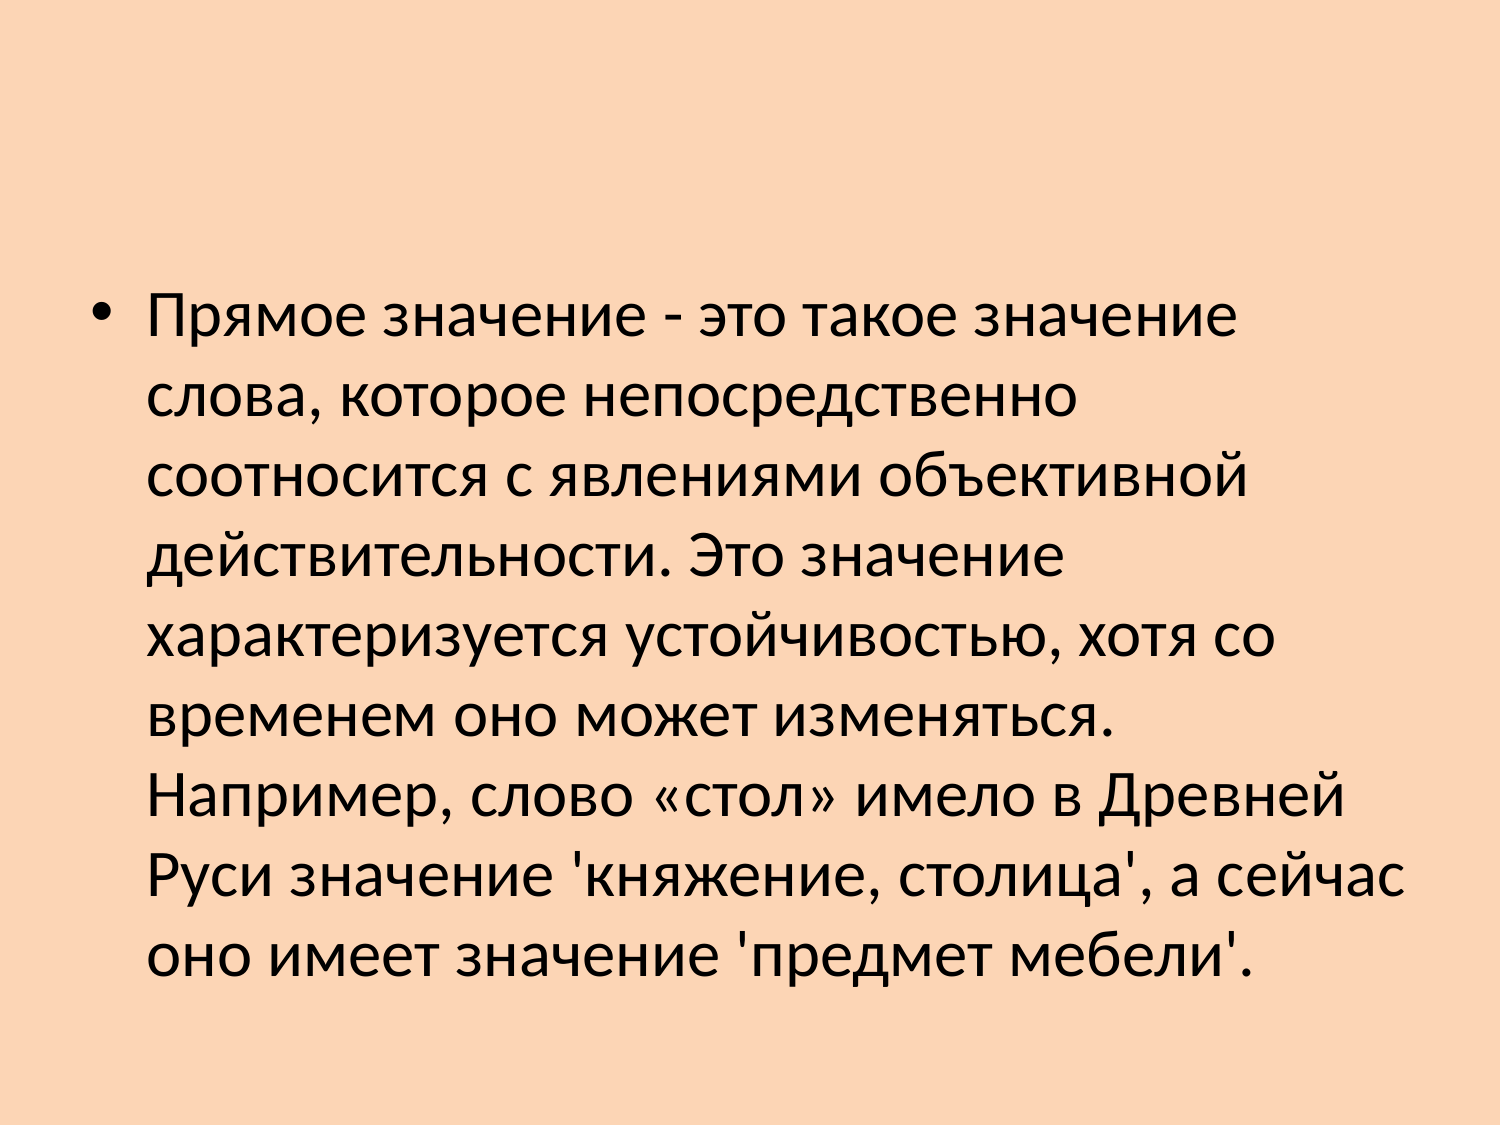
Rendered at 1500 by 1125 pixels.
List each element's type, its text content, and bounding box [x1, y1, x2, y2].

list Прямое значение - это такое значение слова, которое непосредственно соотносится с явлениями объективной действительности. Это значение характеризуется устойчивостью, хотя со временем оно может изменяться. Например, слово «стол» имело в Древней Руси значение 'княжение, столица', а сейчас оно имеет значение 'предмет мебели'. [75, 262, 1425, 1005]
